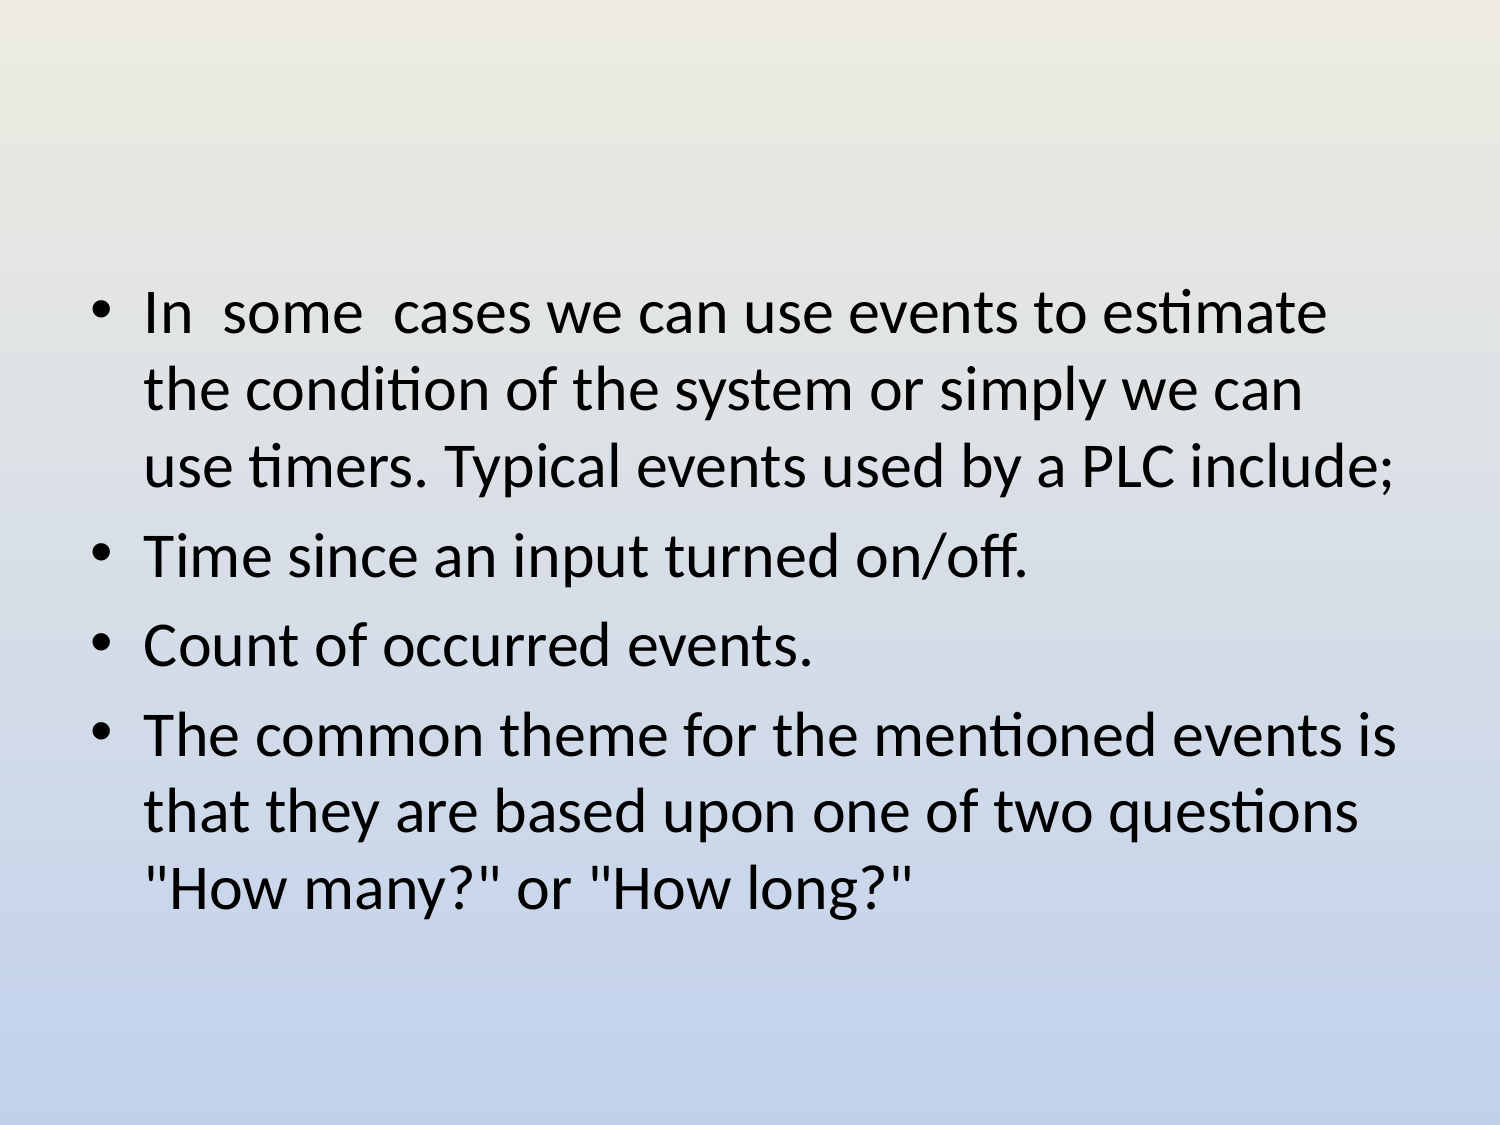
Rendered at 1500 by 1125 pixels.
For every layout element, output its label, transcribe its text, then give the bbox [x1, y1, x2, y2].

list In some cases we can use events to estimate the condition of the system or simply we can use timers. Typical events used by a PLC include; Time since an input turned on/off. Count of occurred events. The common theme for the mentioned events is that they are based upon one of two questions "How many?" or "How long?" [75, 262, 1425, 1005]
